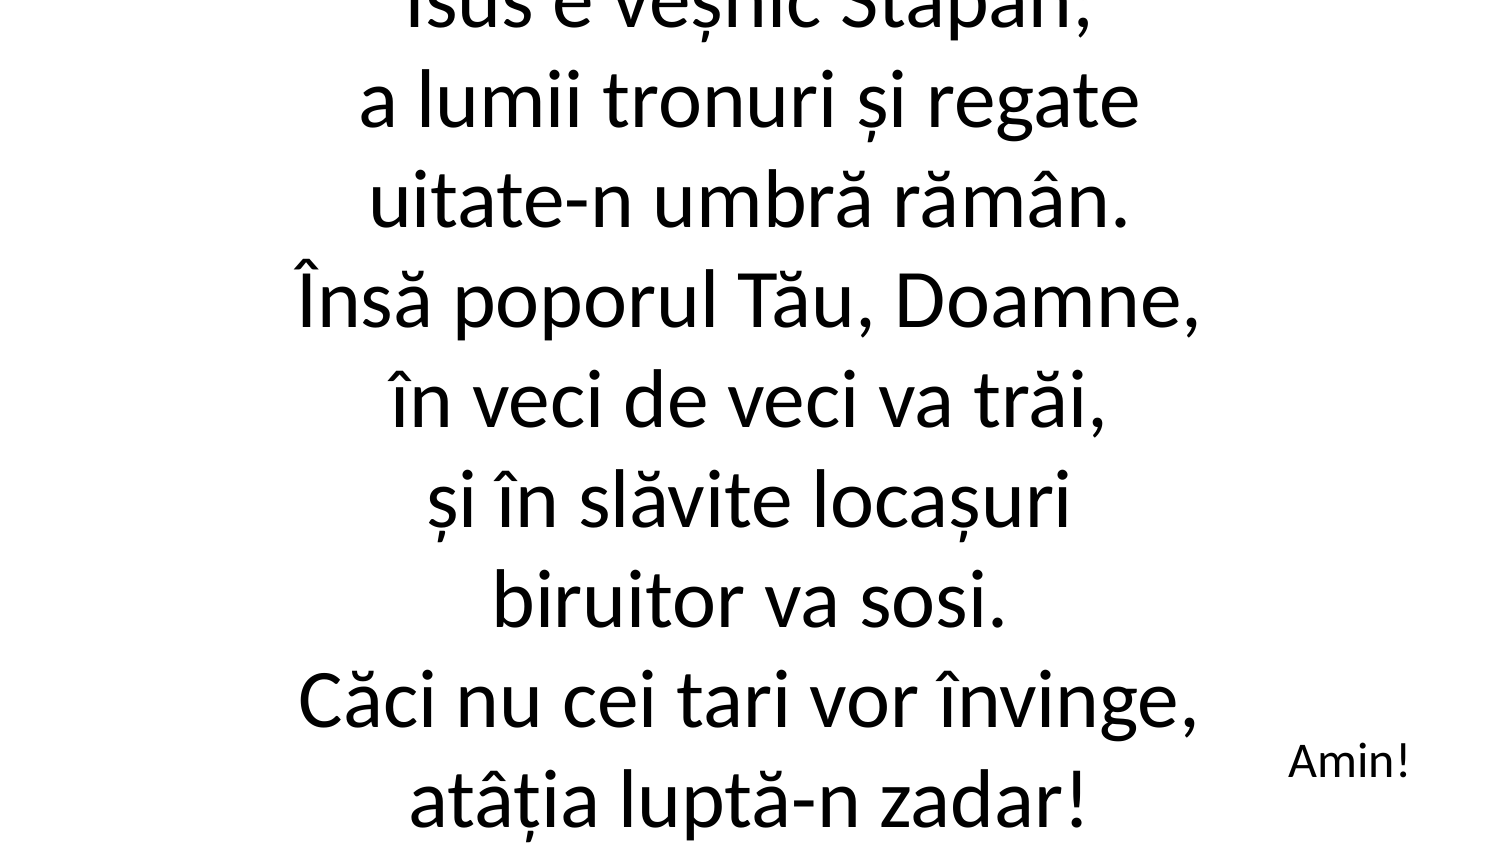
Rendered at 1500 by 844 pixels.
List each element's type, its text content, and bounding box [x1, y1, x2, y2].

text_box Amin! [1273, 674, 1427, 795]
text_box 3. Biruitor, spre biruință! Isus e veșnic Stăpân; a lumii tronuri și regate uitate-n umbră rămân. Însă poporul Tău, Doamne, în veci de veci va trăi, și în slăvite locașuri biruitor va sosi. Căci nu cei tari vor învinge, atâția luptă-n zadar! Numai cei sfinți prin credință au biruința prin har! [248, 0, 1251, 844]
